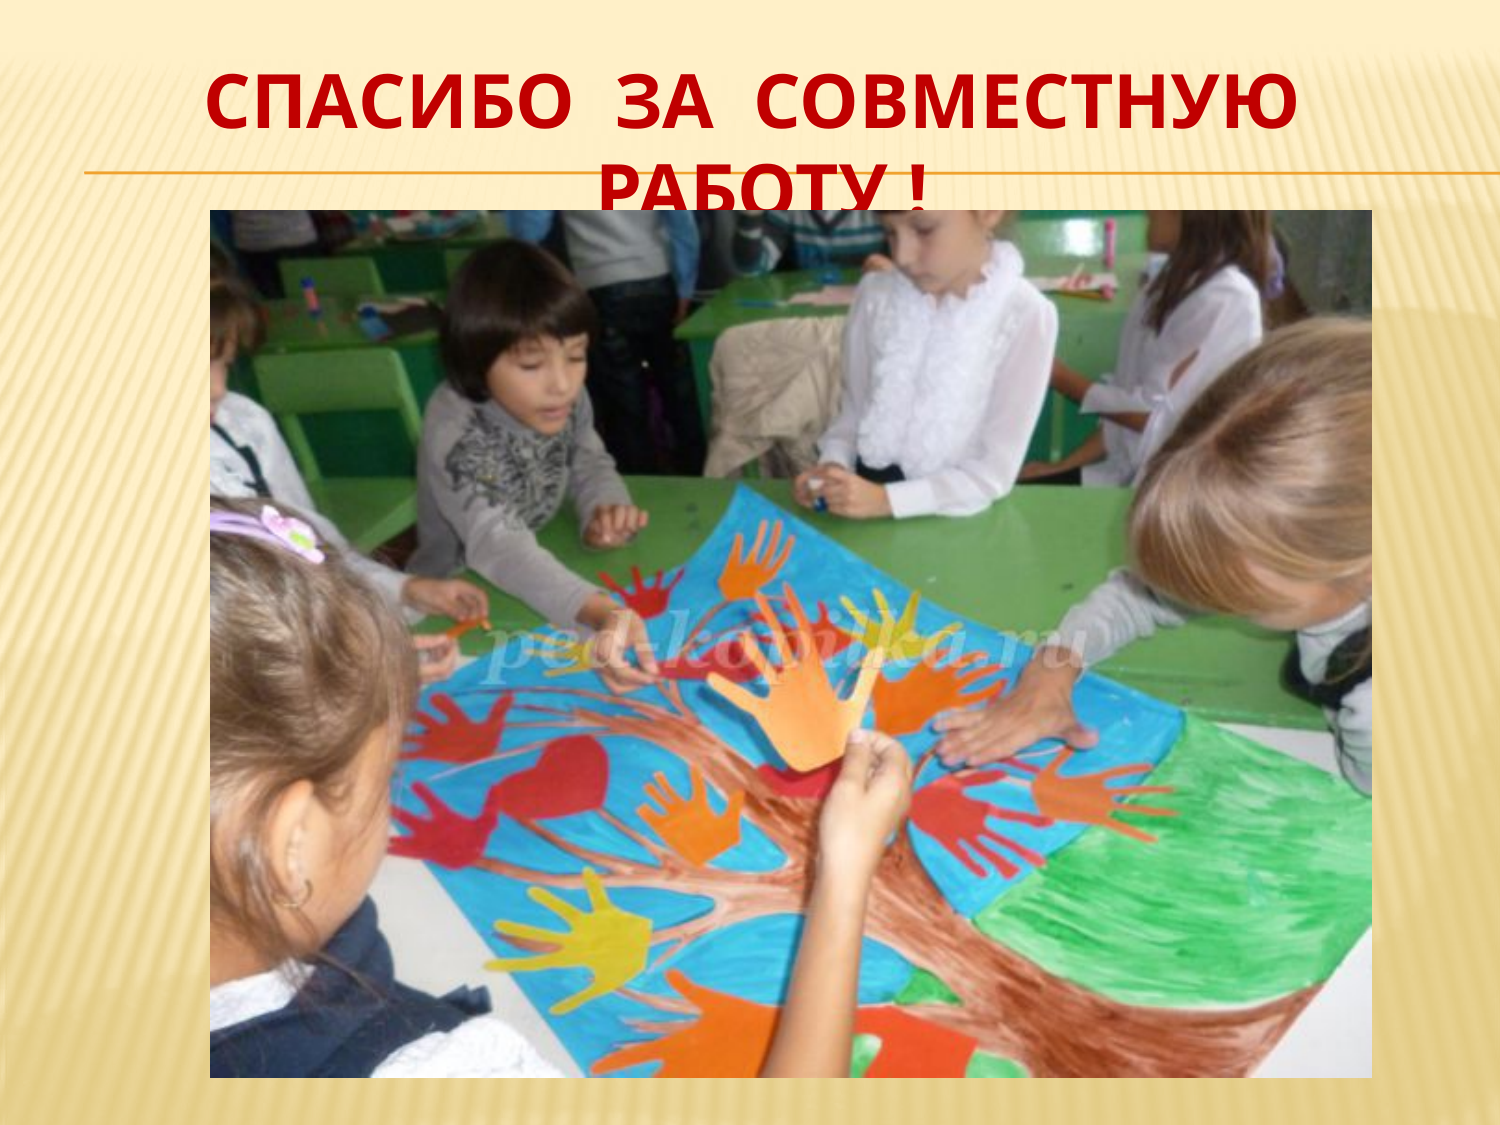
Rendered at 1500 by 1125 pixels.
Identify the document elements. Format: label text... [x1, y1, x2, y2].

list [210, 210, 1372, 1079]
title Спасибо за совместную работу ! [50, 75, 1475, 213]
